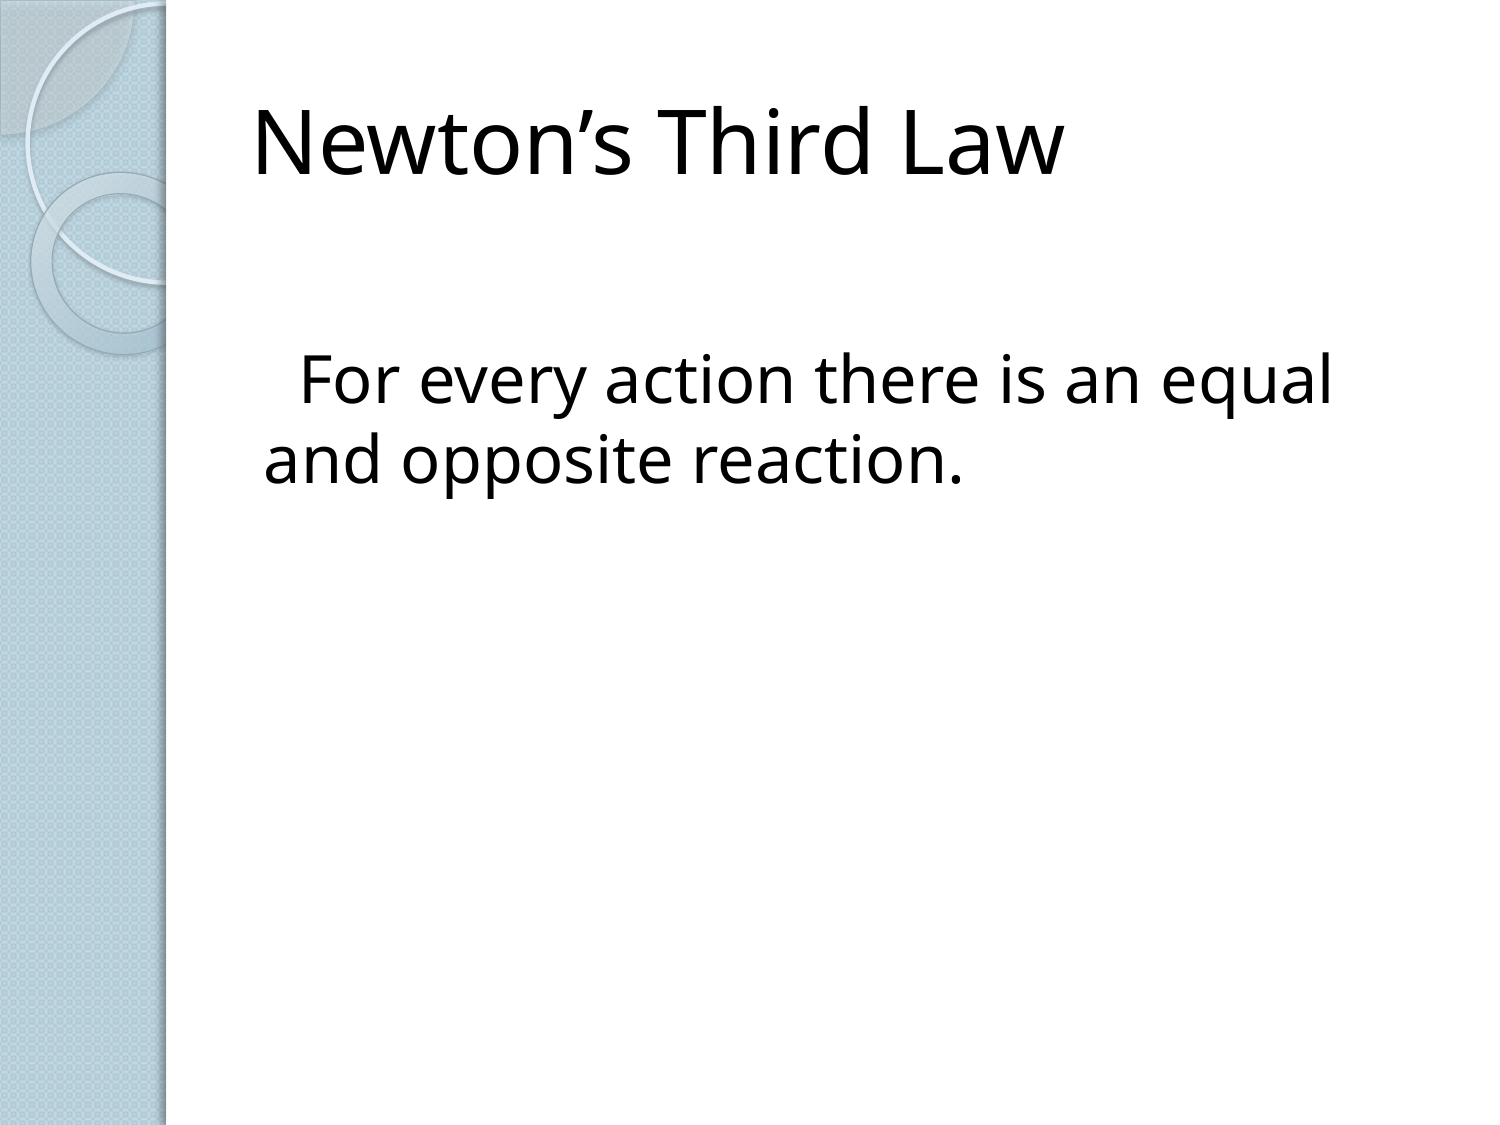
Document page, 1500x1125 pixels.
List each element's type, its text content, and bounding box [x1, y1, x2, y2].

list For every action there is an equal and opposite reaction. [235, 237, 1466, 1025]
title Newton’s Third Law [235, 45, 1466, 233]
